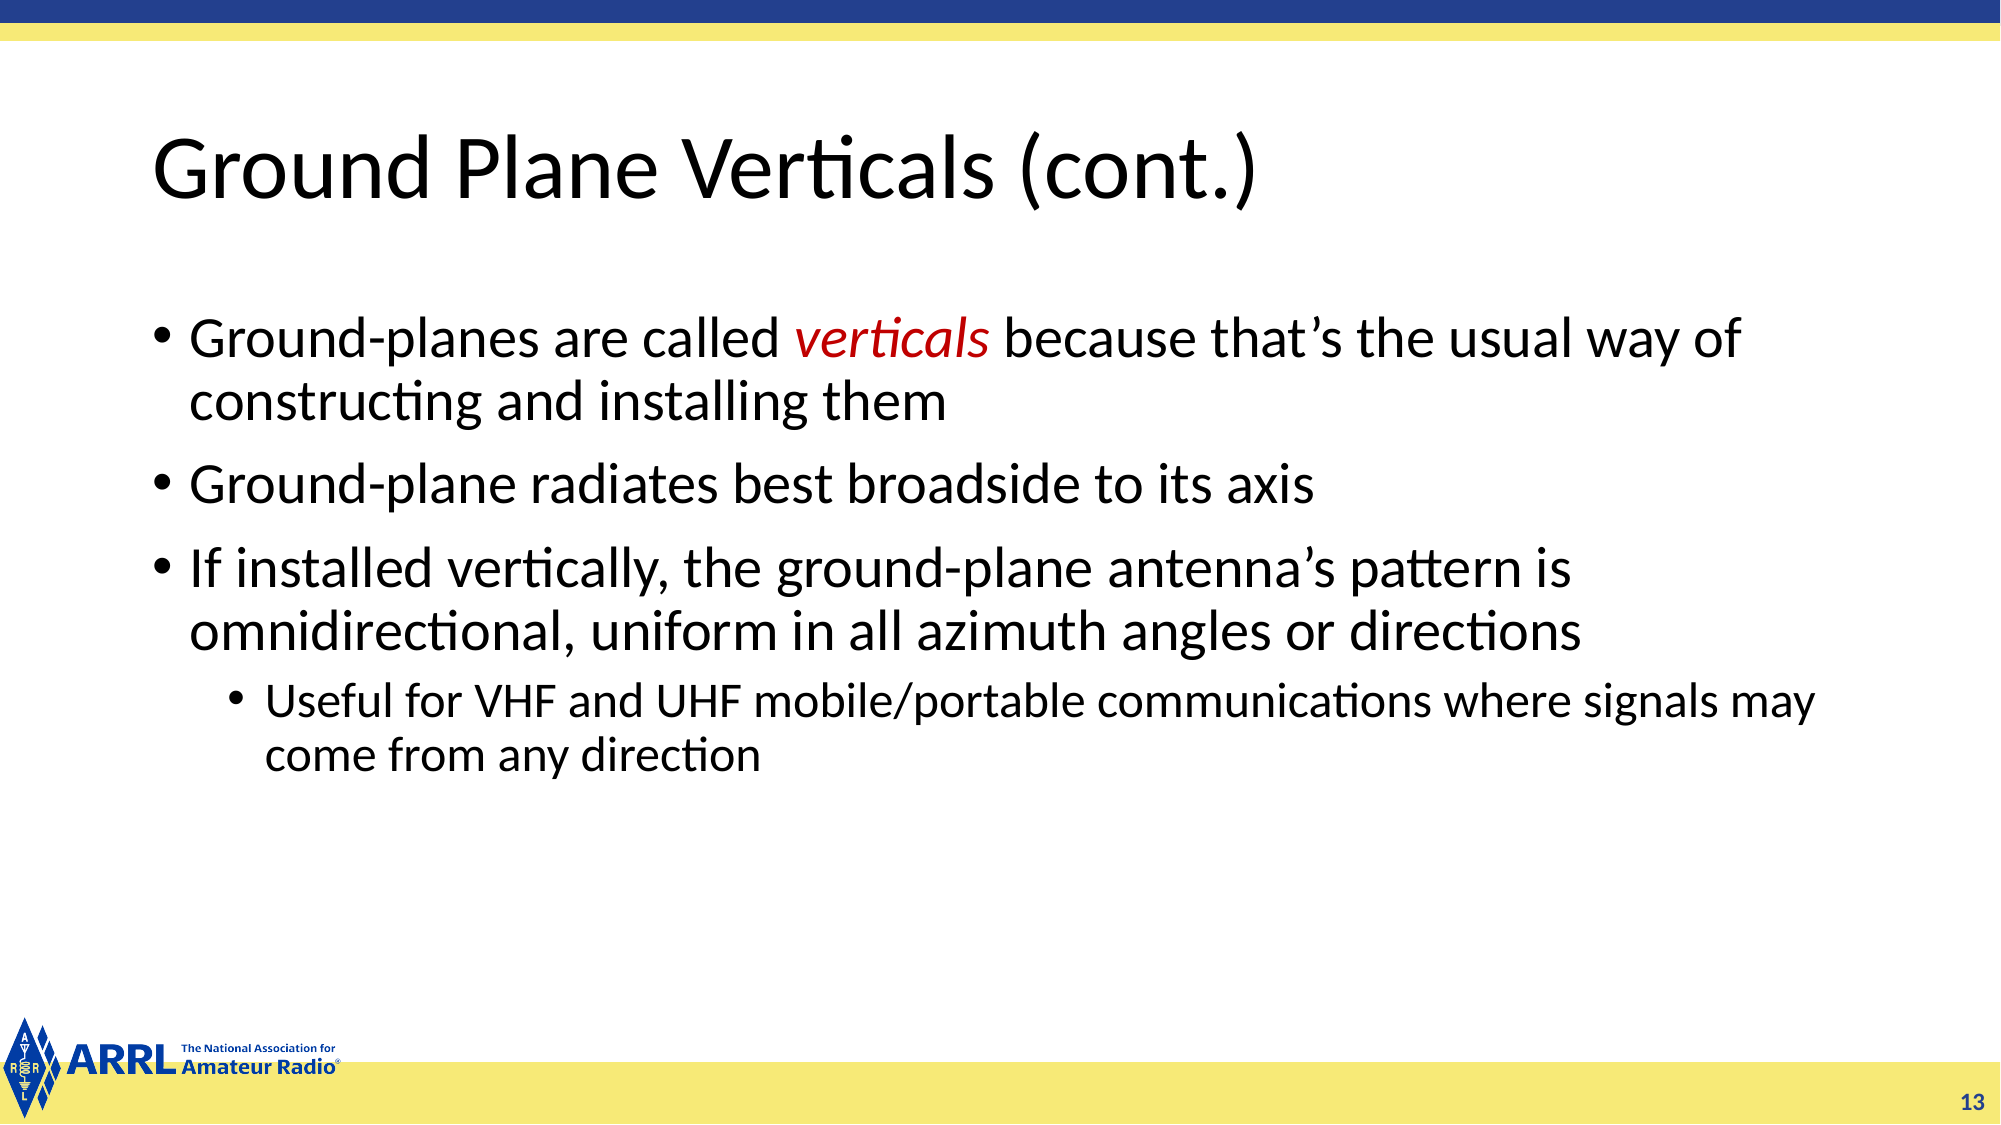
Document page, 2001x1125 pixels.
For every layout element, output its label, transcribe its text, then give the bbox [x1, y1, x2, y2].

title Ground Plane Verticals (cont.) [137, 59, 1863, 278]
picture [1, 1015, 342, 1121]
list Ground-planes are called verticals because that’s the usual way of constructing and installing them Ground-plane radiates best broadside to its axis If installed vertically, the ground-plane antenna’s pattern is omnidirectional, uniform in all azimuth angles or directions Useful for VHF and UHF mobile/portable communications where signals may come from any direction [137, 299, 1863, 1014]
